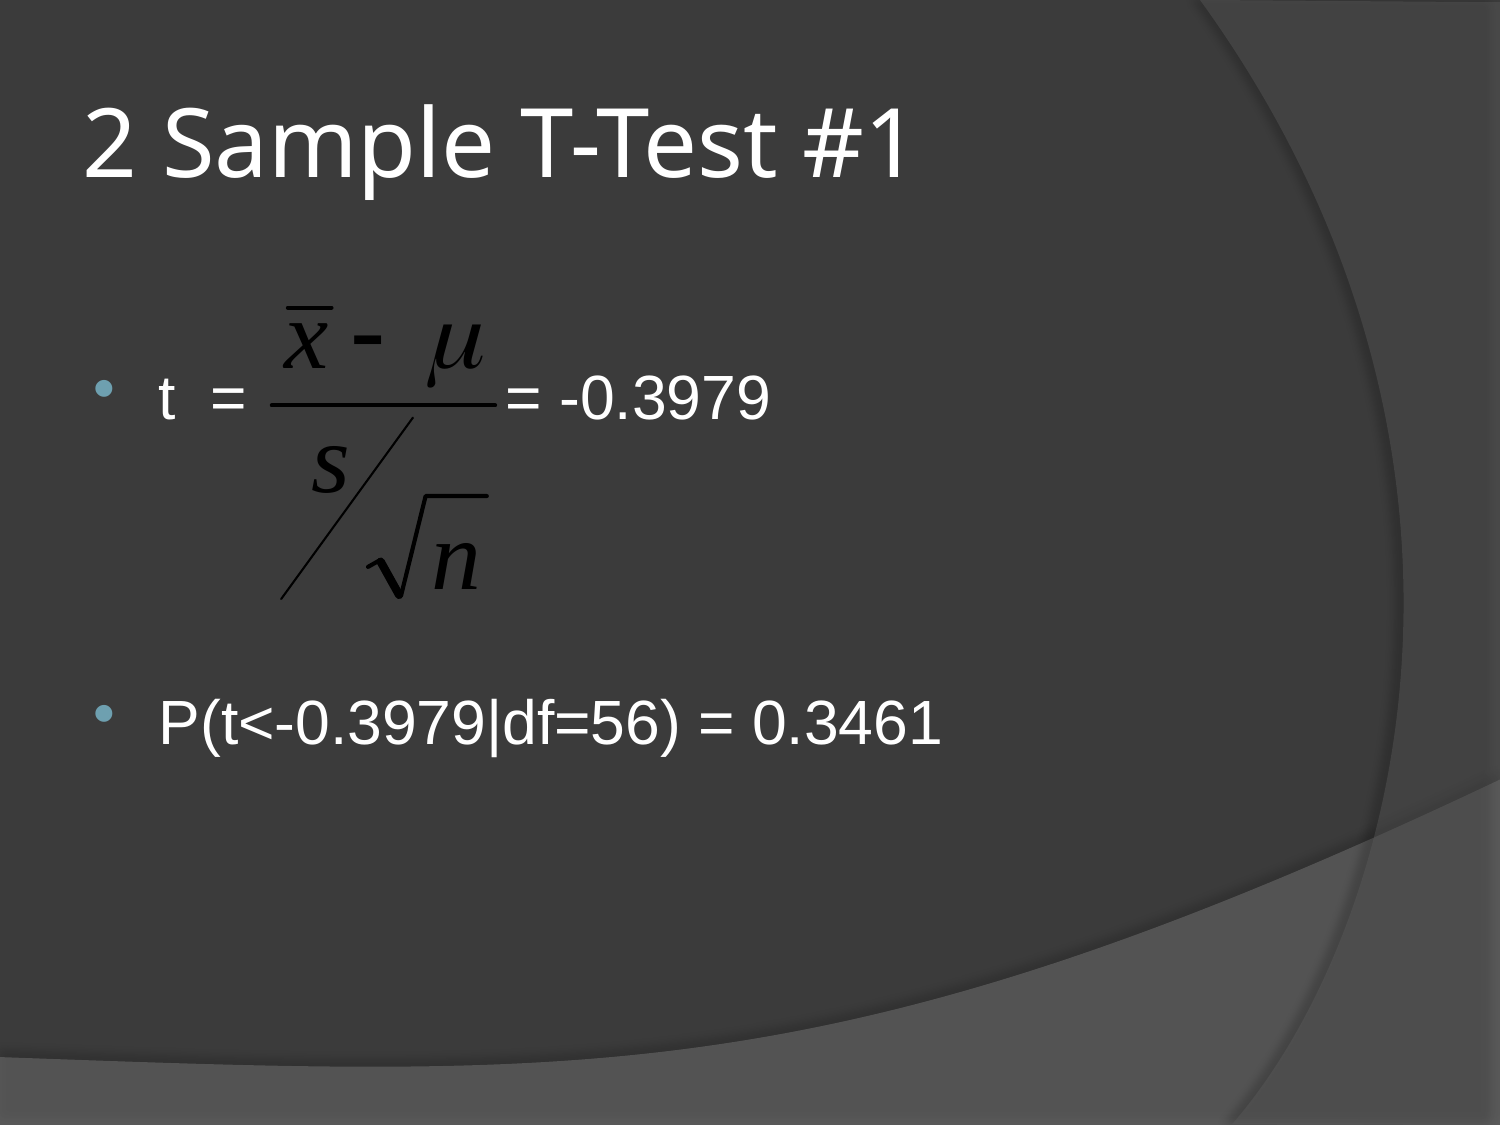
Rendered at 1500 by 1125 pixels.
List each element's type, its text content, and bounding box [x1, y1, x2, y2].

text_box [254, 274, 513, 618]
title 2 Sample T-Test #1 [75, 45, 1300, 233]
list t = = -0.3979 P(t<-0.3979|df=56) = 0.3461 [75, 262, 1300, 1005]
